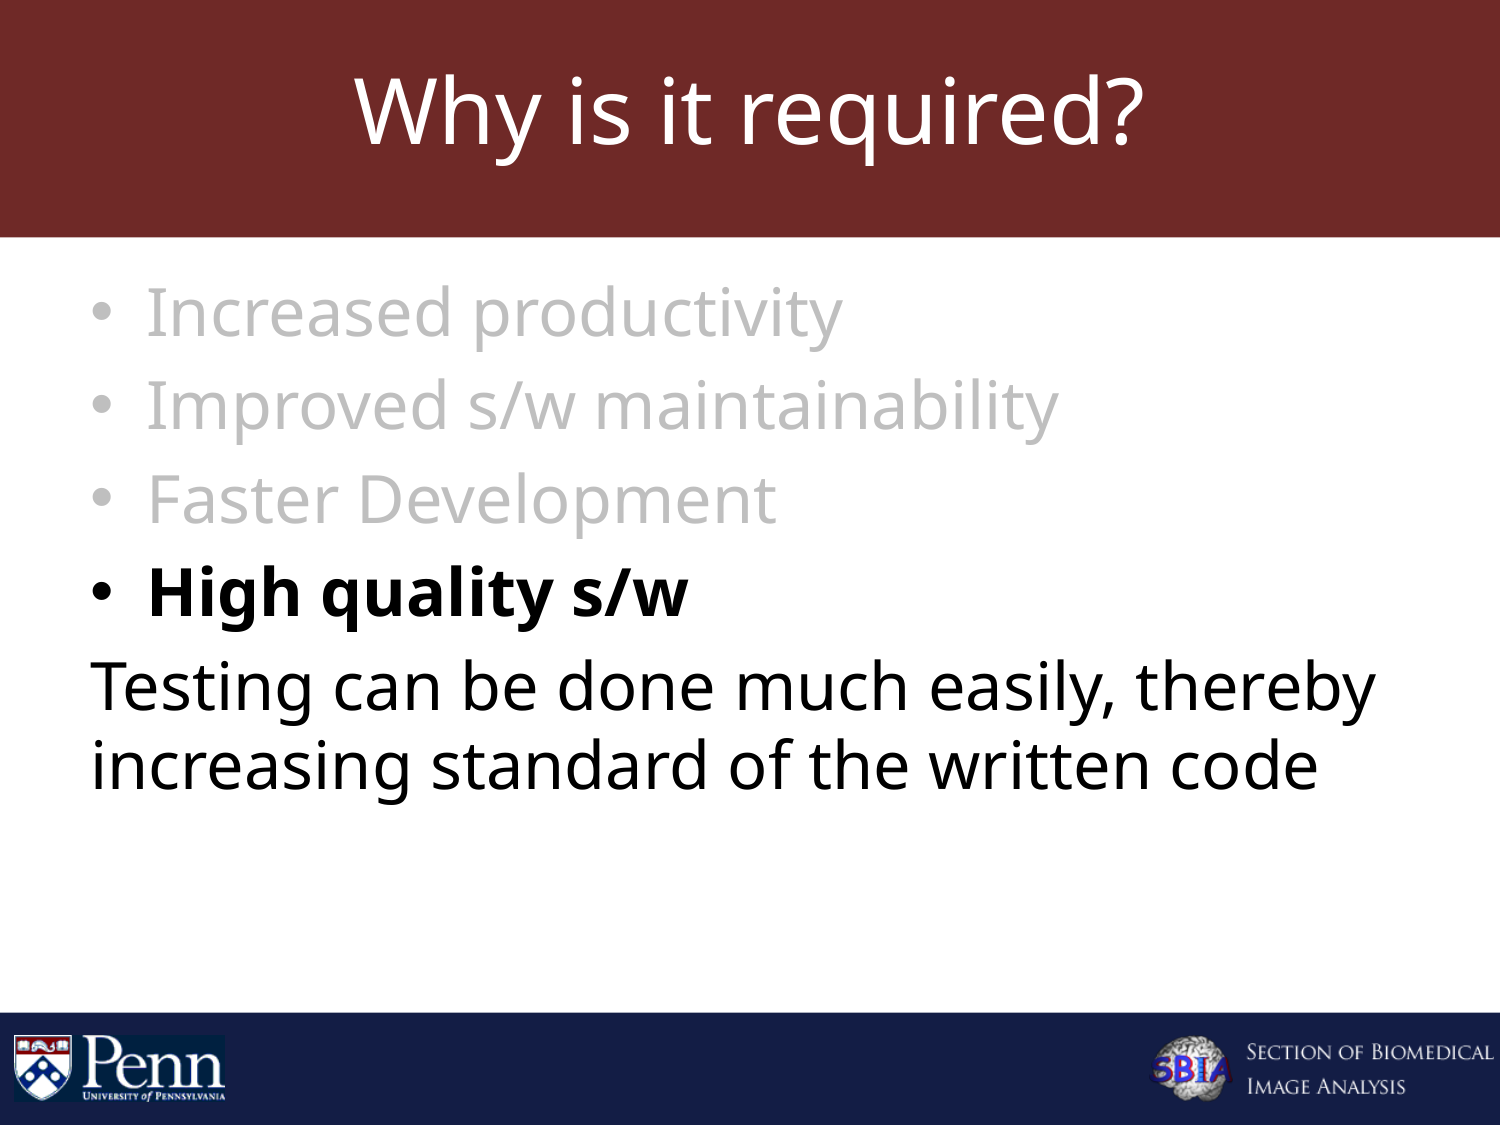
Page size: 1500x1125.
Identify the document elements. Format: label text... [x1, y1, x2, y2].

picture [1149, 1034, 1494, 1103]
list Increased productivity Improved s/w maintainability Faster Development High quality s/w Testing can be done much easily, thereby increasing standard of the written code [75, 262, 1425, 1013]
picture [14, 1035, 225, 1102]
title Why is it required? [75, 45, 1425, 238]
